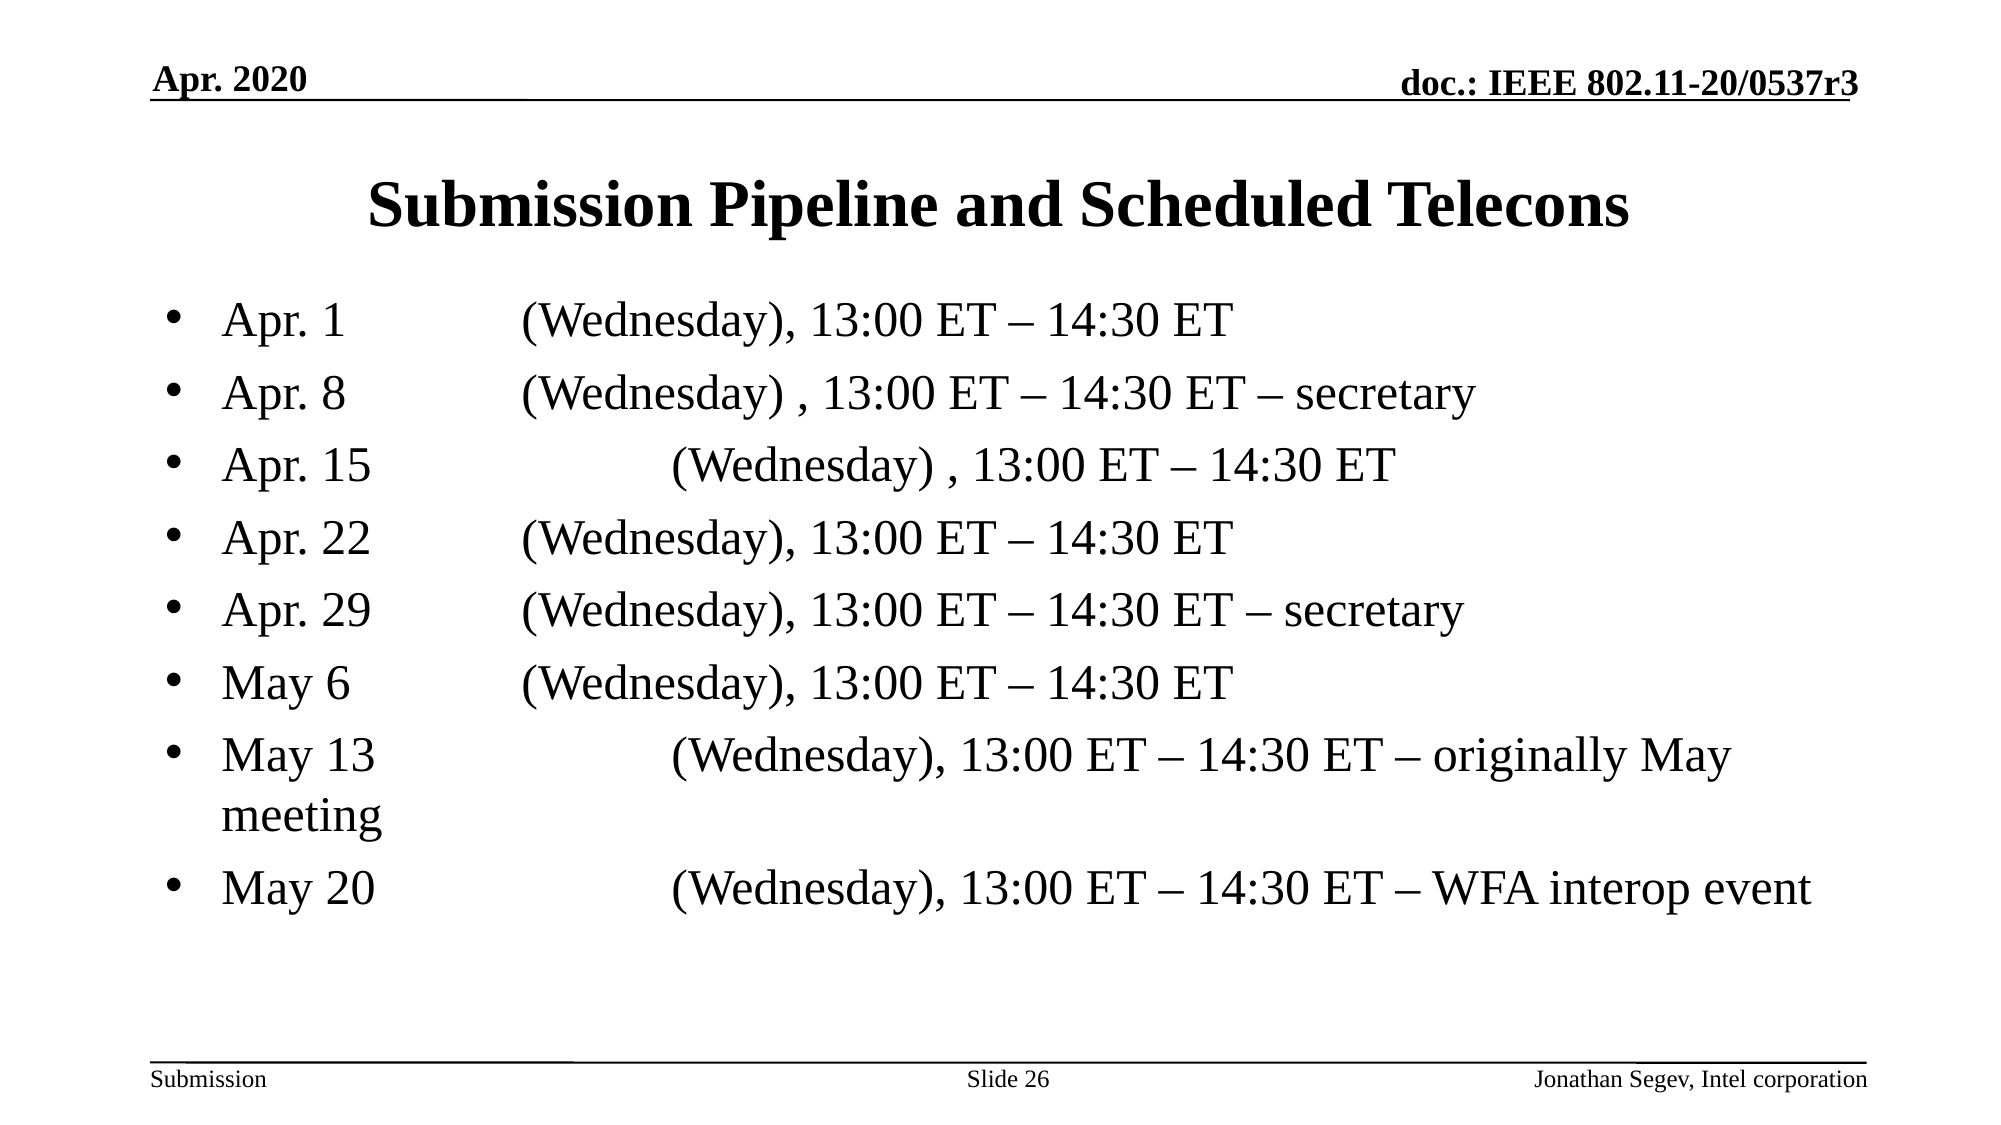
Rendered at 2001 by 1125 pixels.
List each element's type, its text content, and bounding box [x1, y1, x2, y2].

title Submission Pipeline and Scheduled Telecons [149, 112, 1850, 278]
list Apr. 1 (Wednesday), 13:00 ET – 14:30 ET Apr. 8 (Wednesday) , 13:00 ET – 14:30 ET – secretary Apr. 15 (Wednesday) , 13:00 ET – 14:30 ET Apr. 22 (Wednesday), 13:00 ET – 14:30 ET Apr. 29 (Wednesday), 13:00 ET – 14:30 ET – secretary May 6 (Wednesday), 13:00 ET – 14:30 ET May 13 (Wednesday), 13:00 ET – 14:30 ET – originally May meeting May 20 (Wednesday), 13:00 ET – 14:30 ET – WFA interop event [149, 278, 1850, 670]
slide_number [152, 54, 563, 100]
footer Jonathan Segev, Intel corporation [1171, 1061, 1869, 1093]
slide_number Slide 26 [950, 1061, 1067, 1123]
